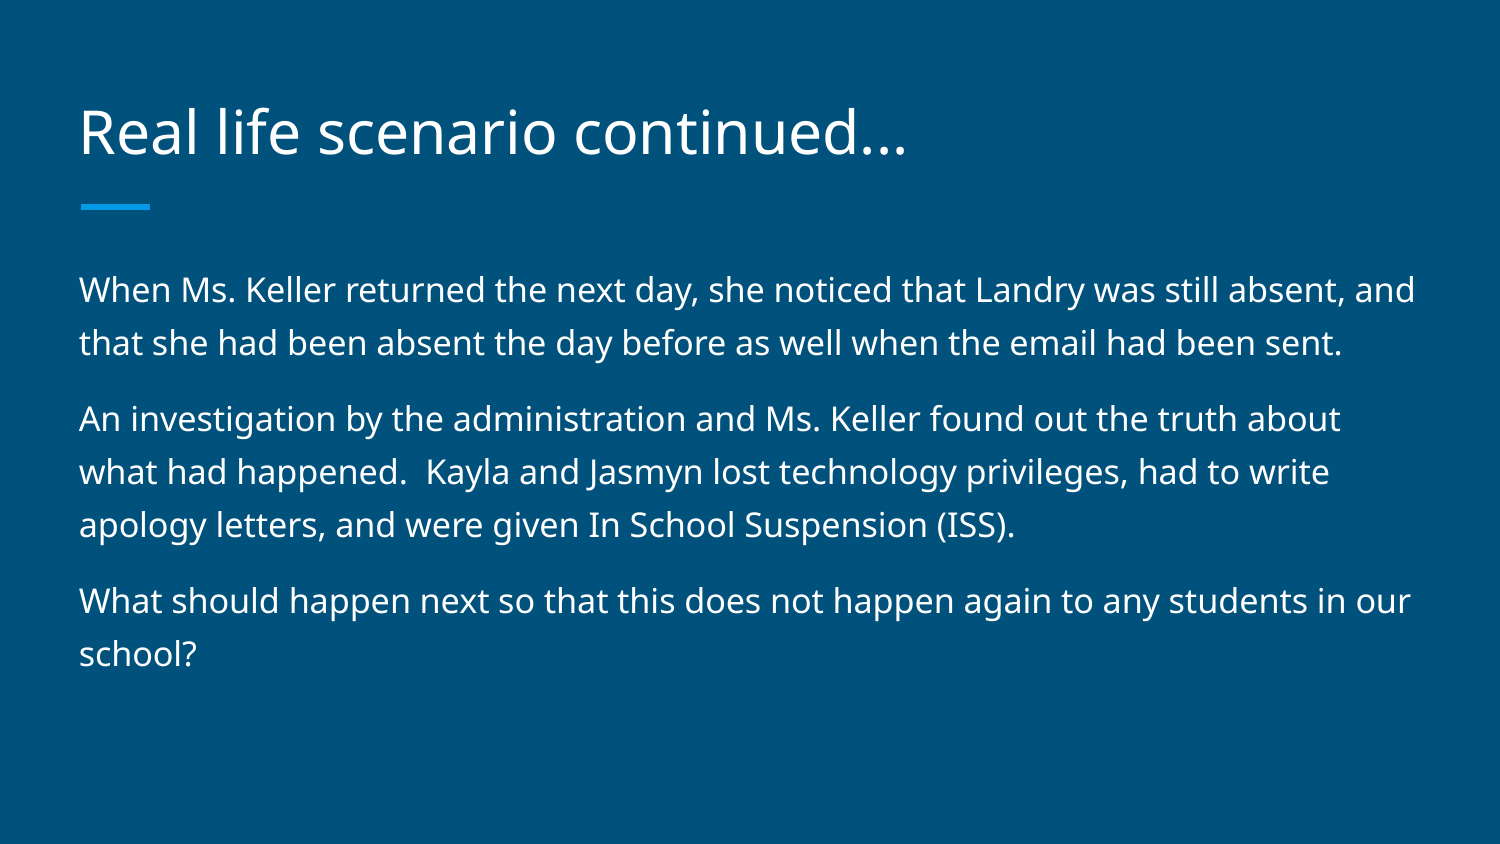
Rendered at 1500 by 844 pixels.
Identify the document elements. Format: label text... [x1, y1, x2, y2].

list When Ms. Keller returned the next day, she noticed that Landry was still absent, and that she had been absent the day before as well when the email had been sent. An investigation by the administration and Ms. Keller found out the truth about what had happened. Kayla and Jasmyn lost technology privileges, had to write apology letters, and were given In School Suspension (ISS). What should happen next so that this does not happen again to any students in our school? [63, 244, 1437, 750]
title Real life scenario continued... [63, 75, 1437, 188]
